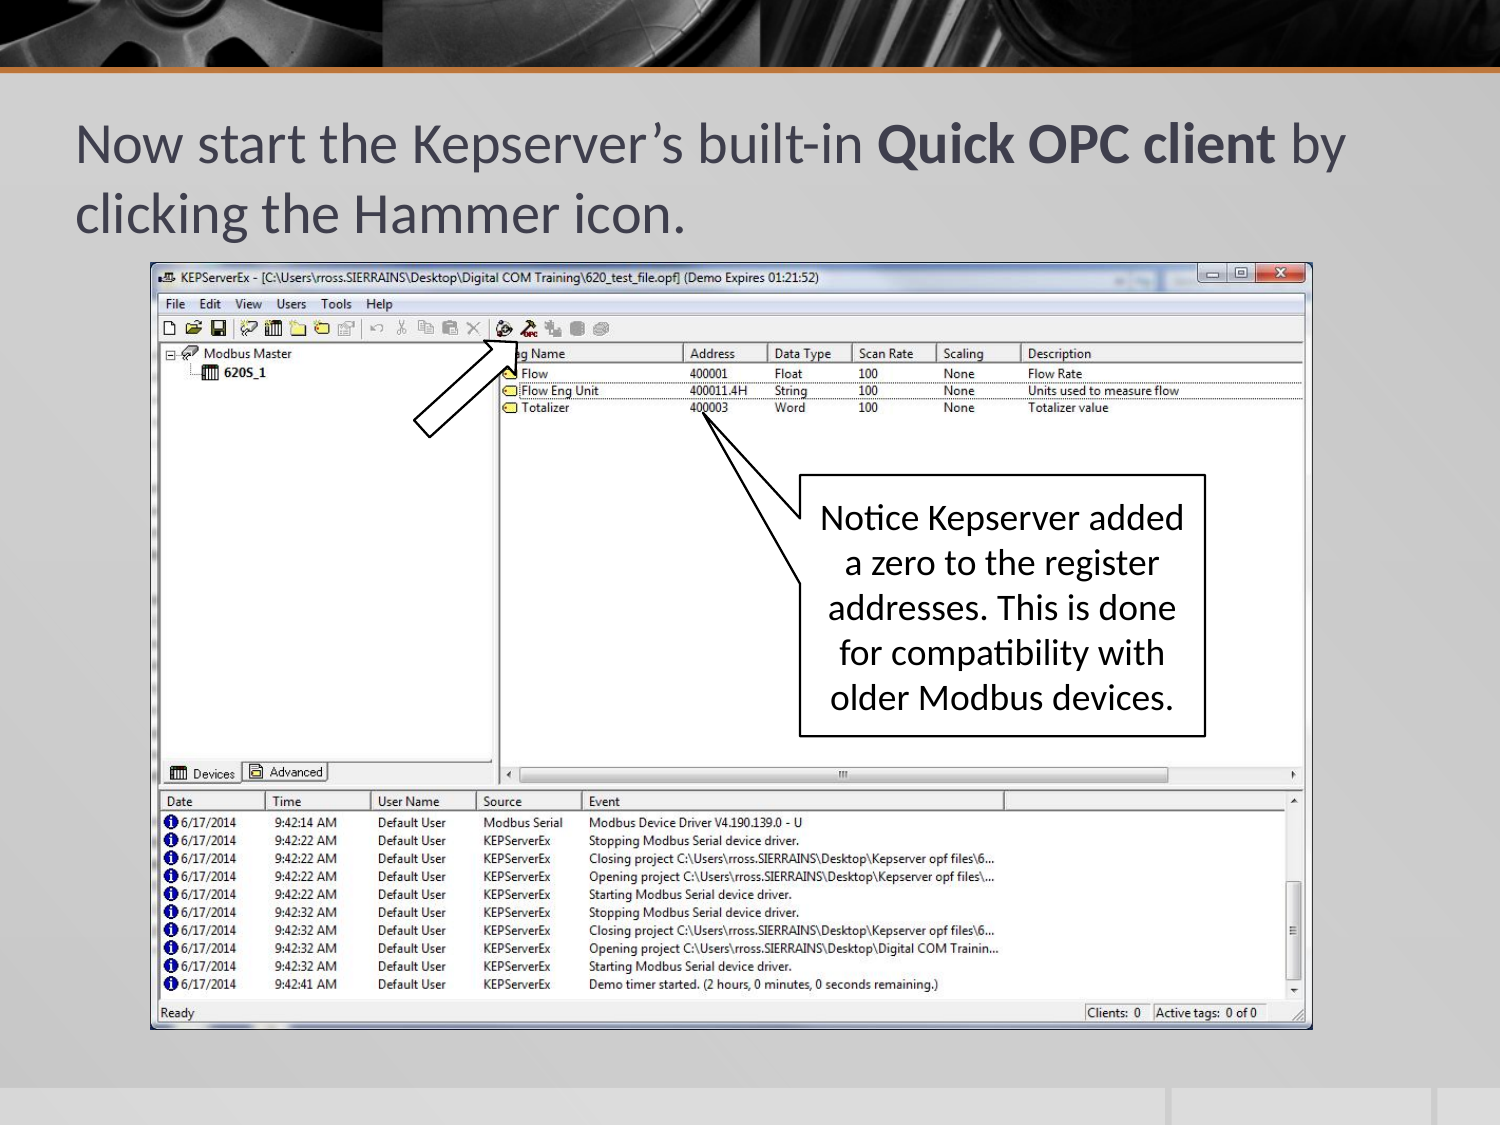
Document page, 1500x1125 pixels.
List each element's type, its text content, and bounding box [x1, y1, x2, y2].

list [149, 262, 1313, 1030]
picture [0, 0, 1500, 67]
title Now start the Kepserver’s built-in Quick OPC client by clicking the Hammer icon. [75, 99, 1425, 250]
